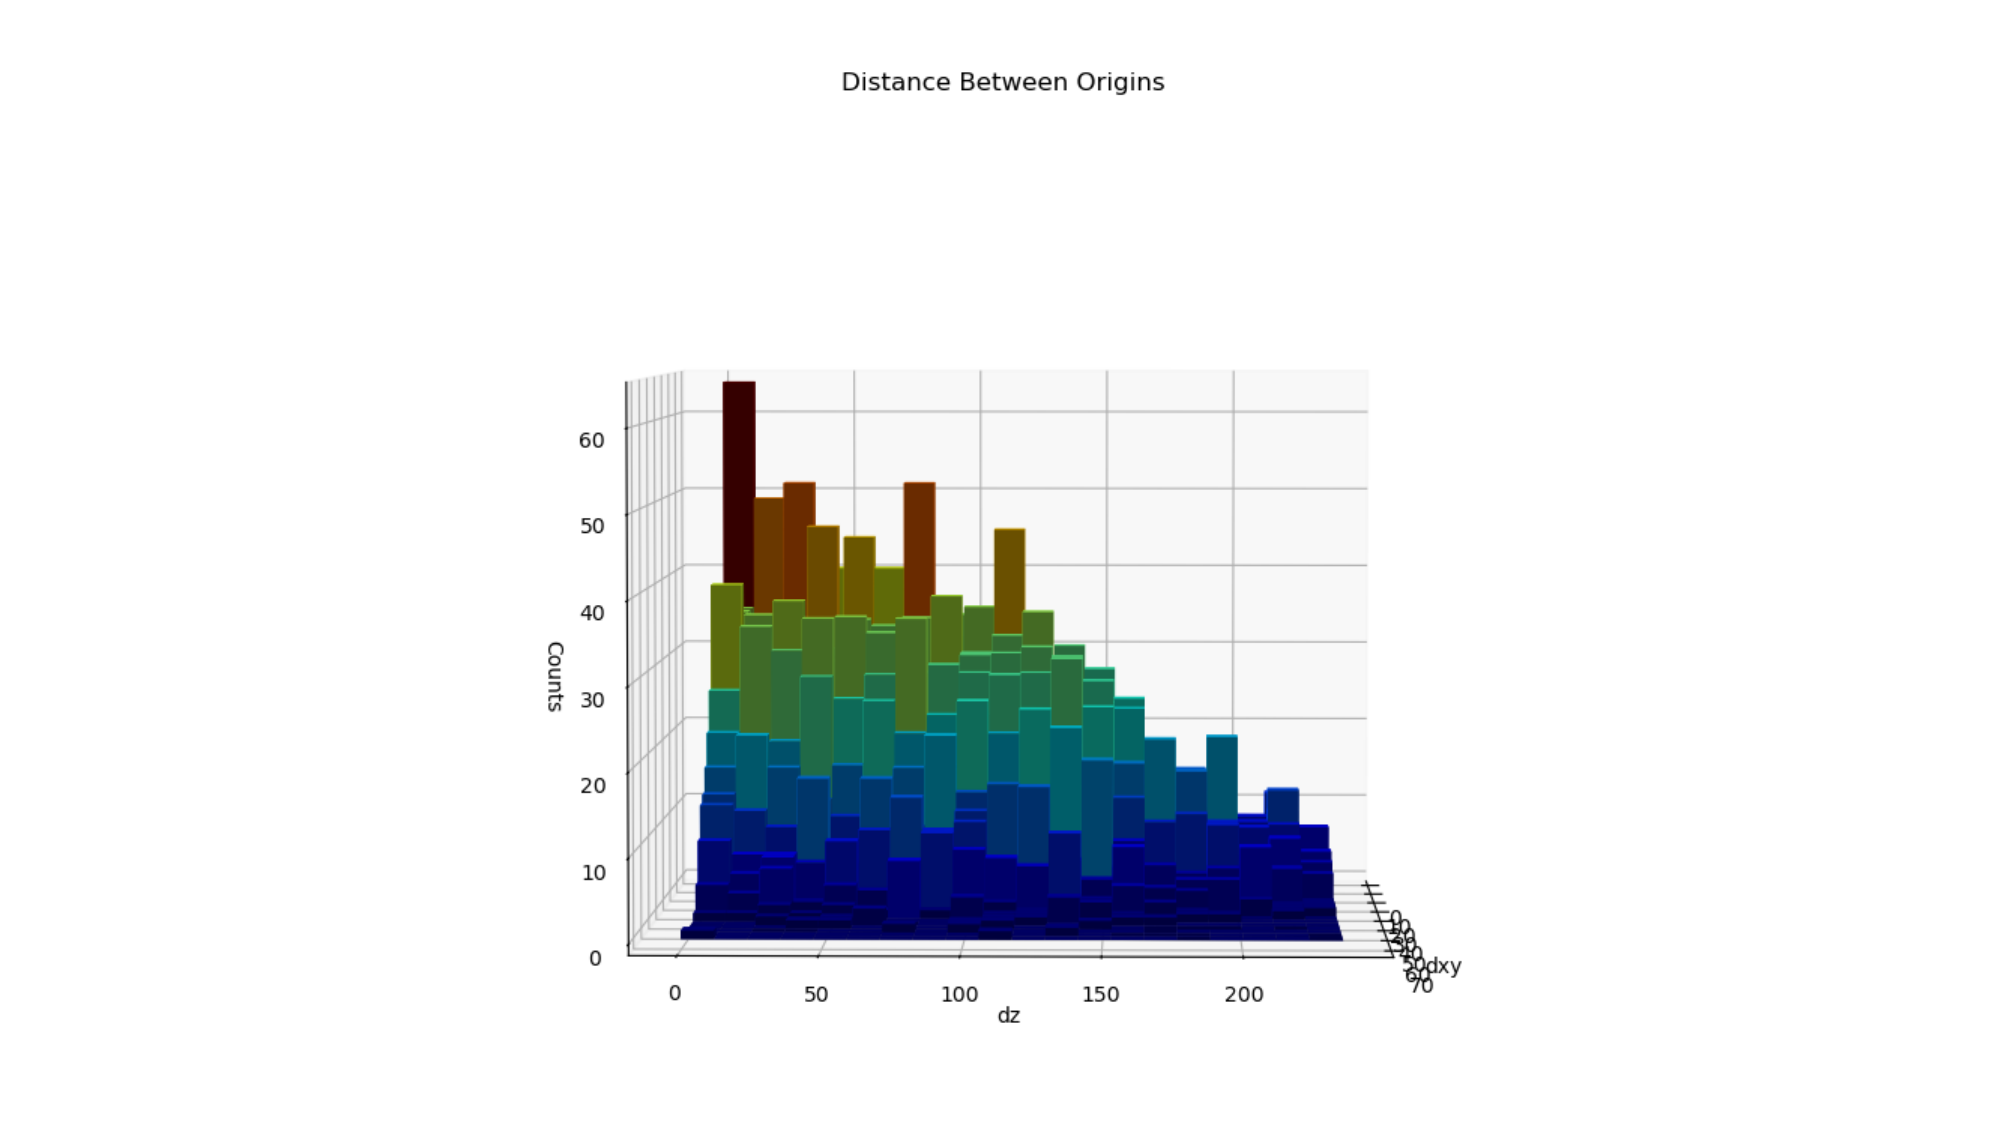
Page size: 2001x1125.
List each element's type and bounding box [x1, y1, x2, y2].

picture [418, 0, 1582, 1125]
